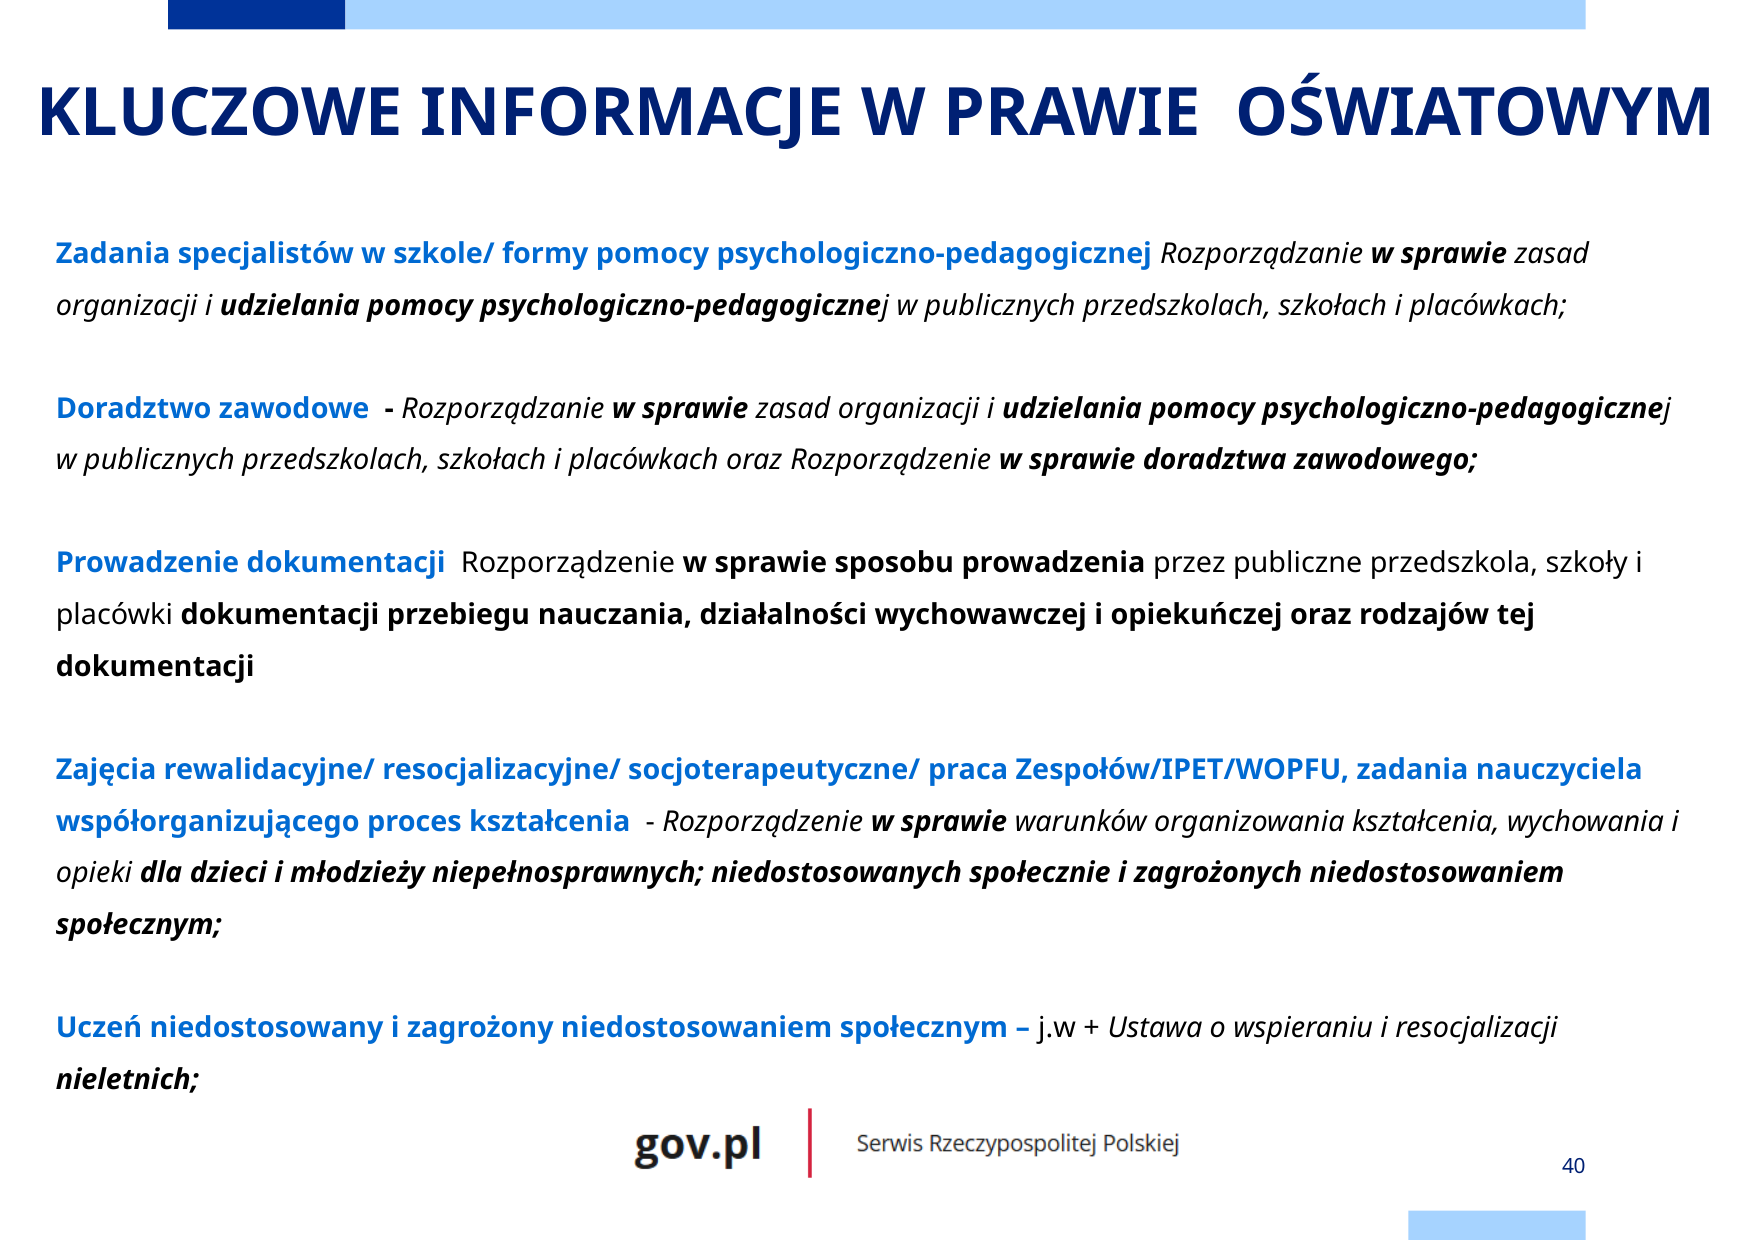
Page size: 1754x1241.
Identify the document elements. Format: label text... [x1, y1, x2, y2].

slide_number 40 [1408, 1151, 1586, 1182]
title KLUCZOWE INFORMACJE W PRAWIE OŚWIATOWYM [0, 73, 1754, 183]
list Zadania specjalistów w szkole/ formy pomocy psychologiczno-pedagogicznej Rozporządzanie w sprawie zasad organizacji i udzielania pomocy psychologiczno-pedagogicznej w publicznych przedszkolach, szkołach i placówkach; Doradztwo zawodowe - Rozporządzanie w sprawie zasad organizacji i udzielania pomocy psychologiczno-pedagogicznej w publicznych przedszkolach, szkołach i placówkach oraz Rozporządzenie w sprawie doradztwa zawodowego; Prowadzenie dokumentacji Rozporządzenie w sprawie sposobu prowadzenia przez publiczne przedszkola, szkoły i placówki dokumentacji przebiegu nauczania, działalności wychowawczej i opiekuńczej oraz rodzajów tej dokumentacji Zajęcia rewalidacyjne/ resocjalizacyjne/ socjoterapeutyczne/ praca Zespołów/IPET/WOPFU, zadania nauczyciela współorganizującego proces kształcenia - Rozporządzenie w sprawie warunków organizowania kształcenia, wychowania i opieki dla dzieci i młodzieży niepełnosprawnych; niedostosowanych społecznie i zagrożonych niedostosowaniem społecznym; Uczeń niedostosowany i zagrożony niedostosowaniem społecznym – j.w + Ustawa o wspieraniu i resocjalizacji nieletnich; [38, 183, 1681, 1128]
picture [593, 1106, 1221, 1188]
